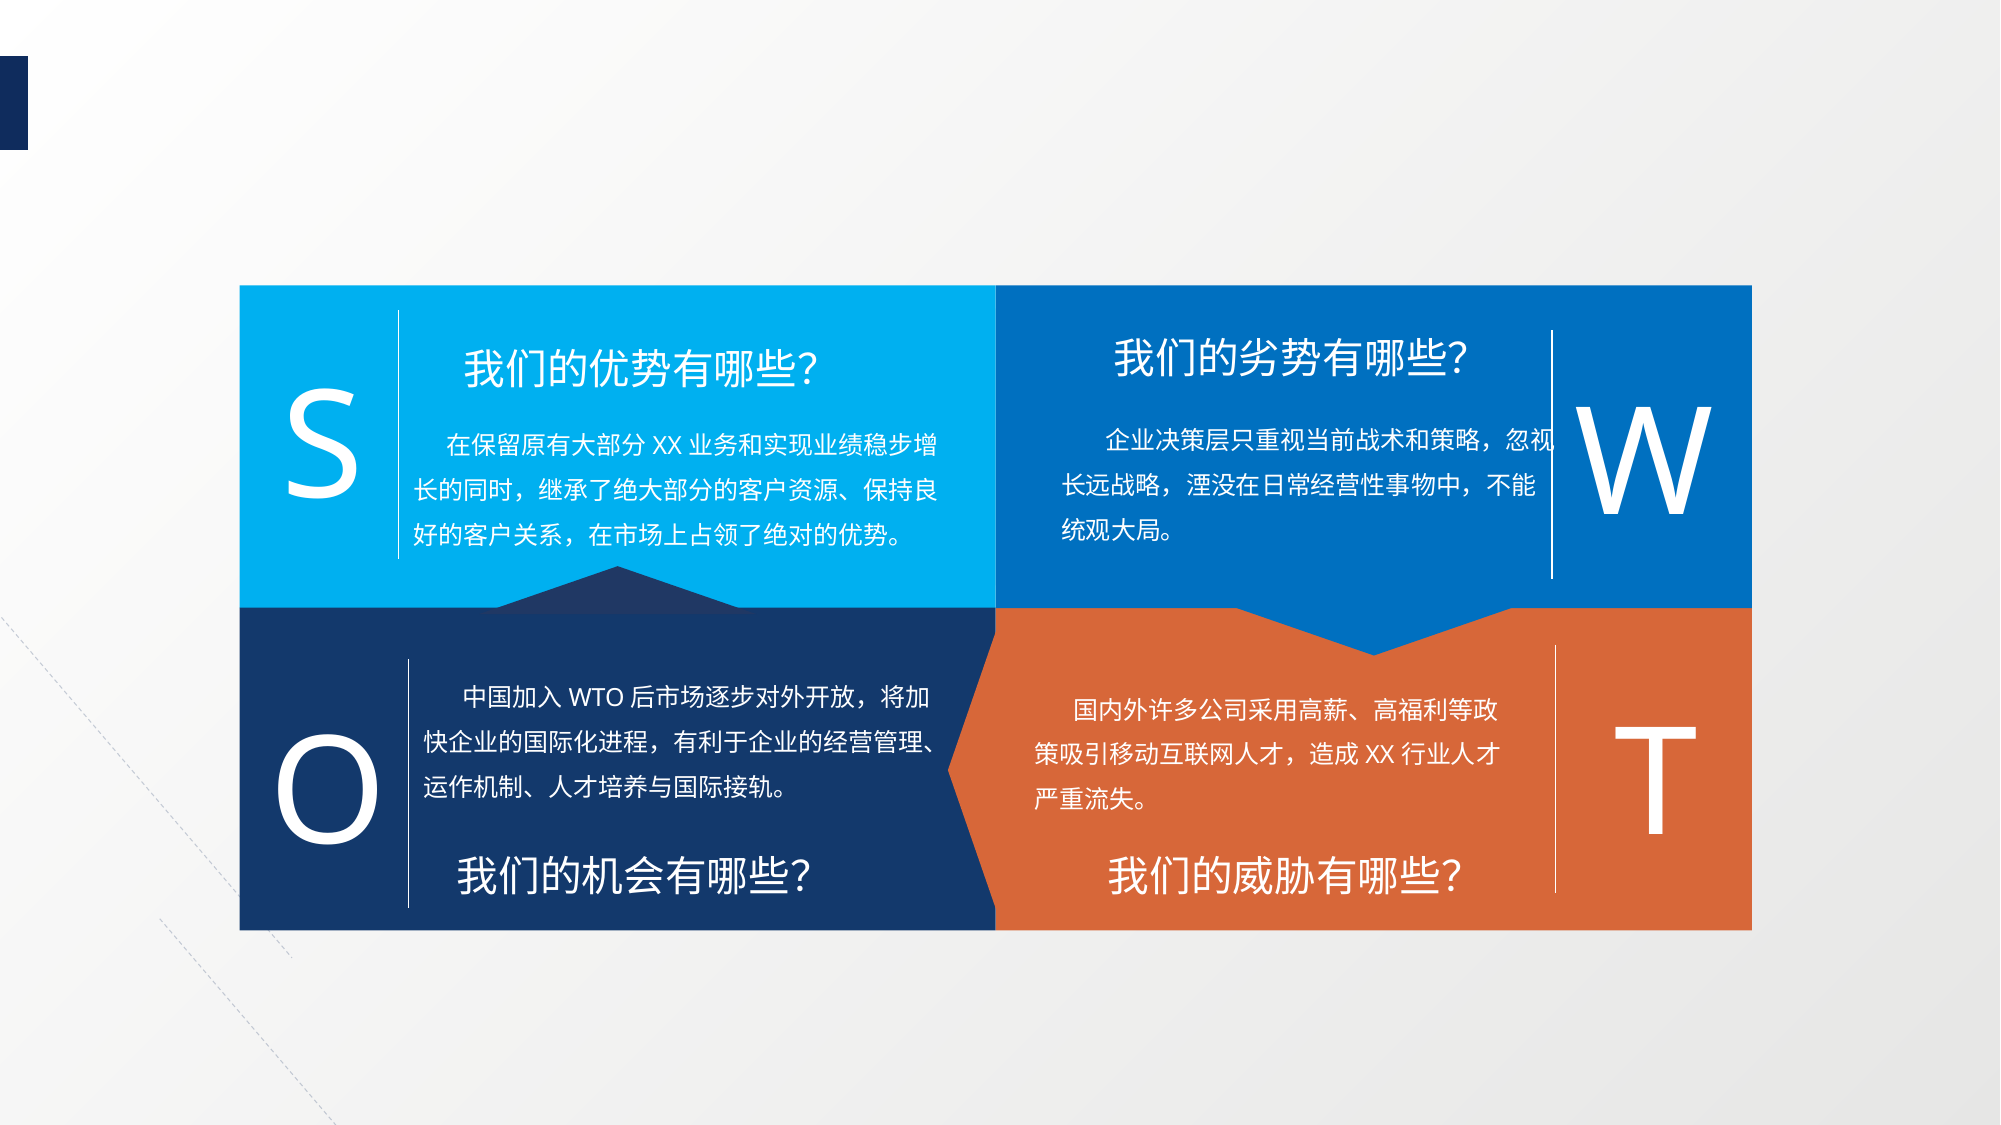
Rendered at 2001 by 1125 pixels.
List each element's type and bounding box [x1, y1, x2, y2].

text_box [227, 566, 995, 931]
text_box [995, 285, 1762, 656]
text_box [221, 285, 995, 609]
text_box [947, 607, 1758, 931]
